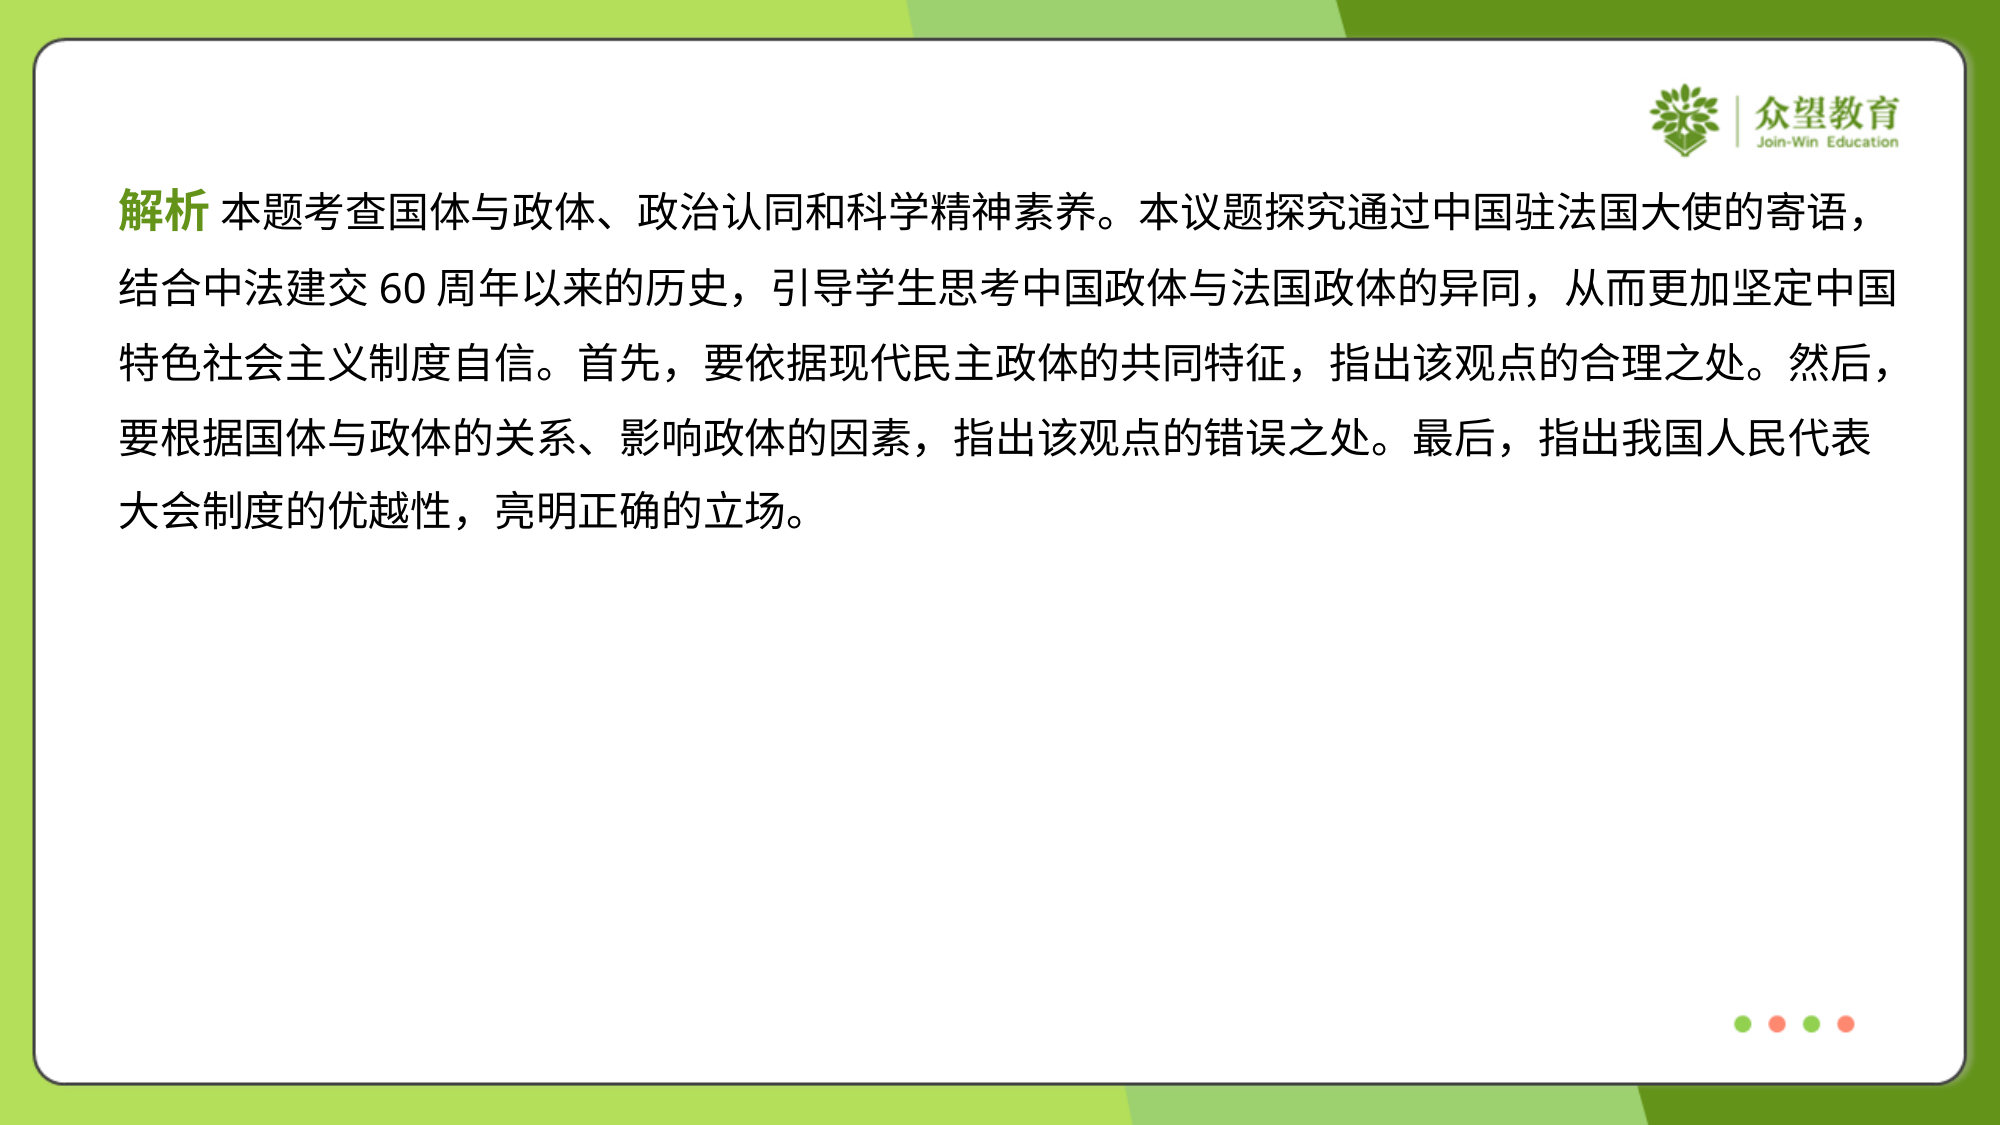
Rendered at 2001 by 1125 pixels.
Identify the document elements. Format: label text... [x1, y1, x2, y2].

picture [0, 0, 2000, 1125]
text_box 解析 本题考查国体与政体、政治认同和科学精神素养。本议题探究通过中国驻法国大使的寄语， 结合中法建交60周年以来的历史，引导学生思考中国政体与法国政体的异同，从而更加坚定中国 特色社会主义制度自信。首先，要依据现代民主政体的共同特征，指出该观点的合理之处。然后， 要根据国体与政体的关系、影响政体的因素，指出该观点的错误之处。最后，指出我国人民代表 大会制度的优越性，亮明正确的立场。 [118, 159, 1883, 527]
